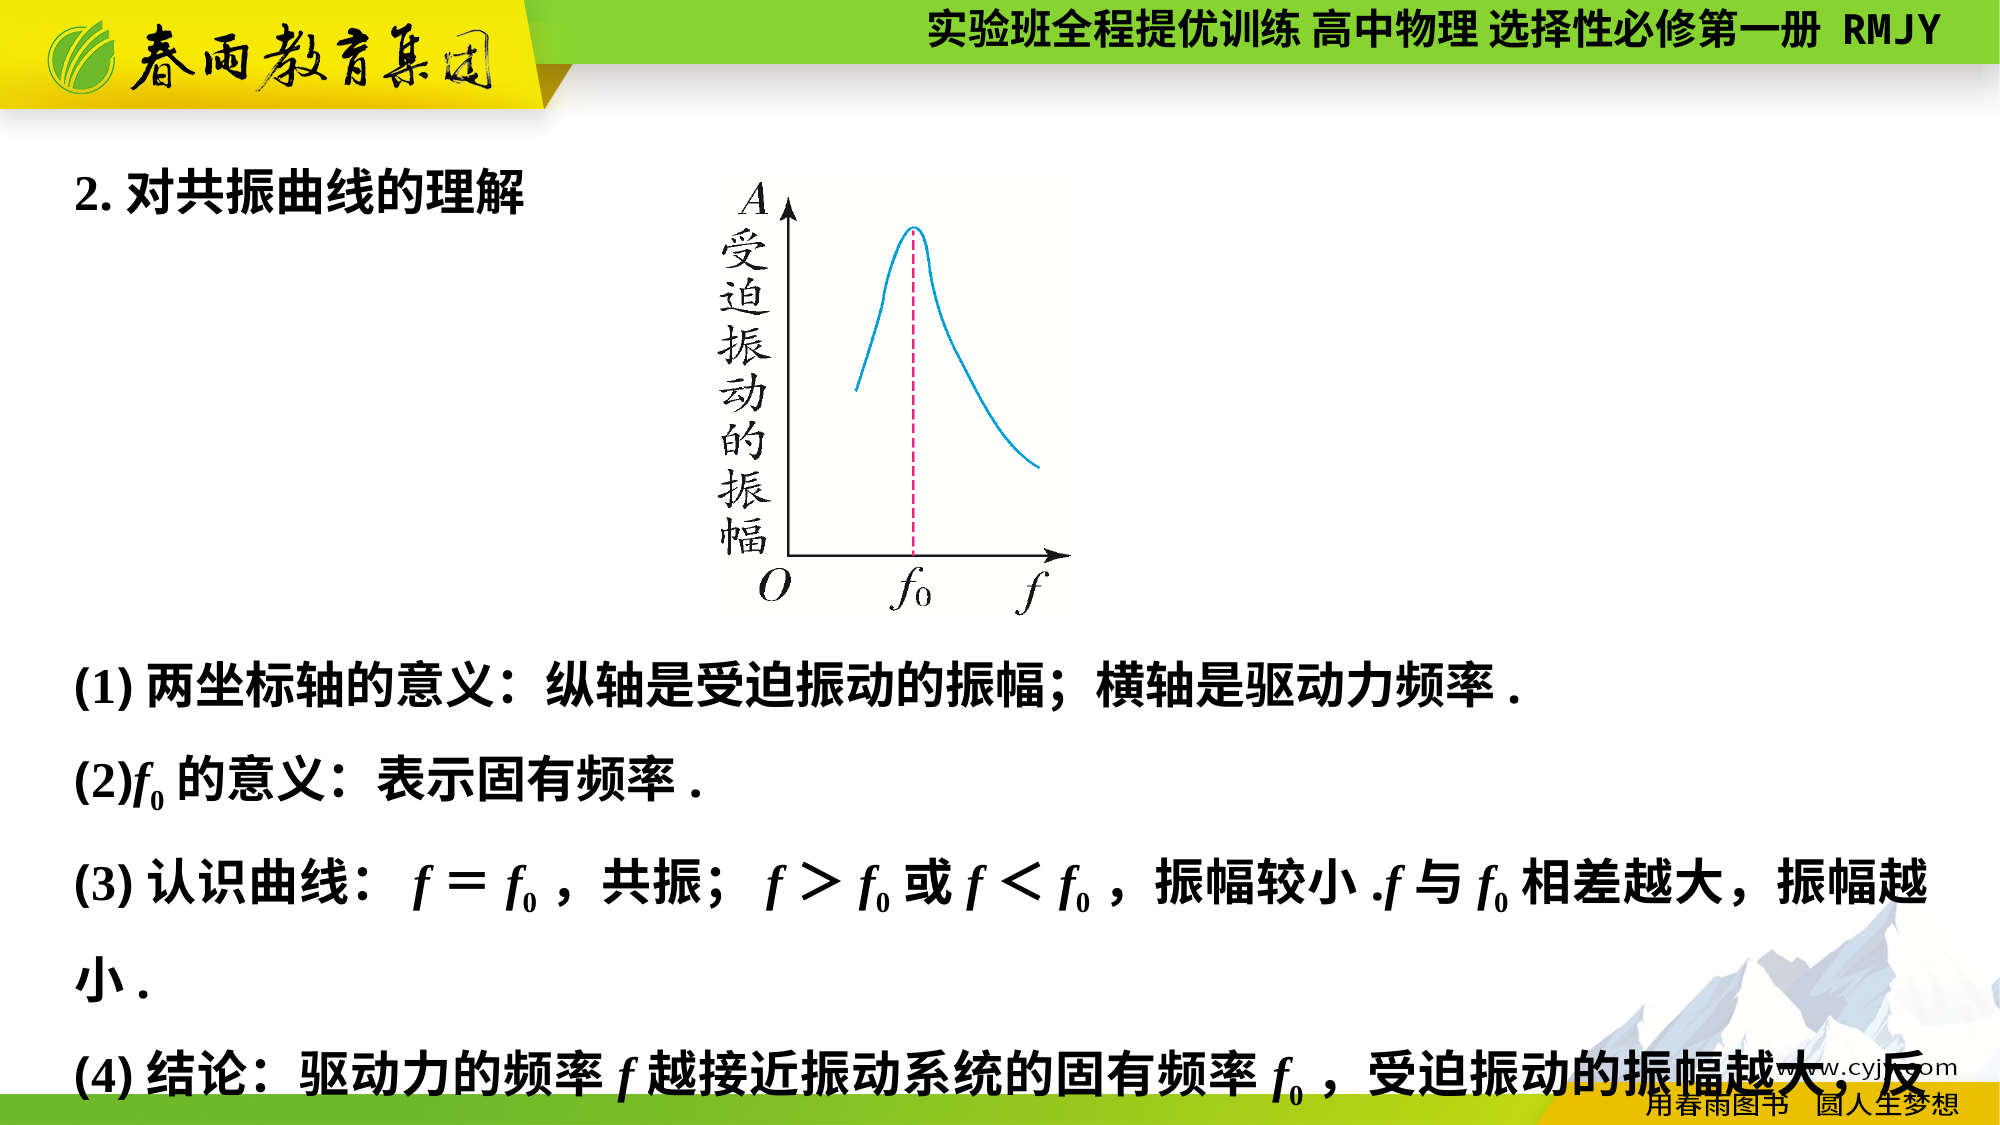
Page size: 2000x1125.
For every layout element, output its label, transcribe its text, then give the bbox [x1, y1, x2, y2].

picture [0, 0, 2000, 1125]
list 2.对共振曲线的理解 (1)两坐标轴的意义：纵轴是受迫振动的振幅；横轴是驱动力频率. (2)f0的意义：表示固有频率. (3)认识曲线：f＝f0，共振；f＞f0或f＜f0，振幅较小.f与f0相差越大，振幅越小. (4)结论：驱动力的频率f越接近振动系统的固有频率f0，受迫振动的振幅越大，反之振幅越小. [59, 122, 1944, 1092]
